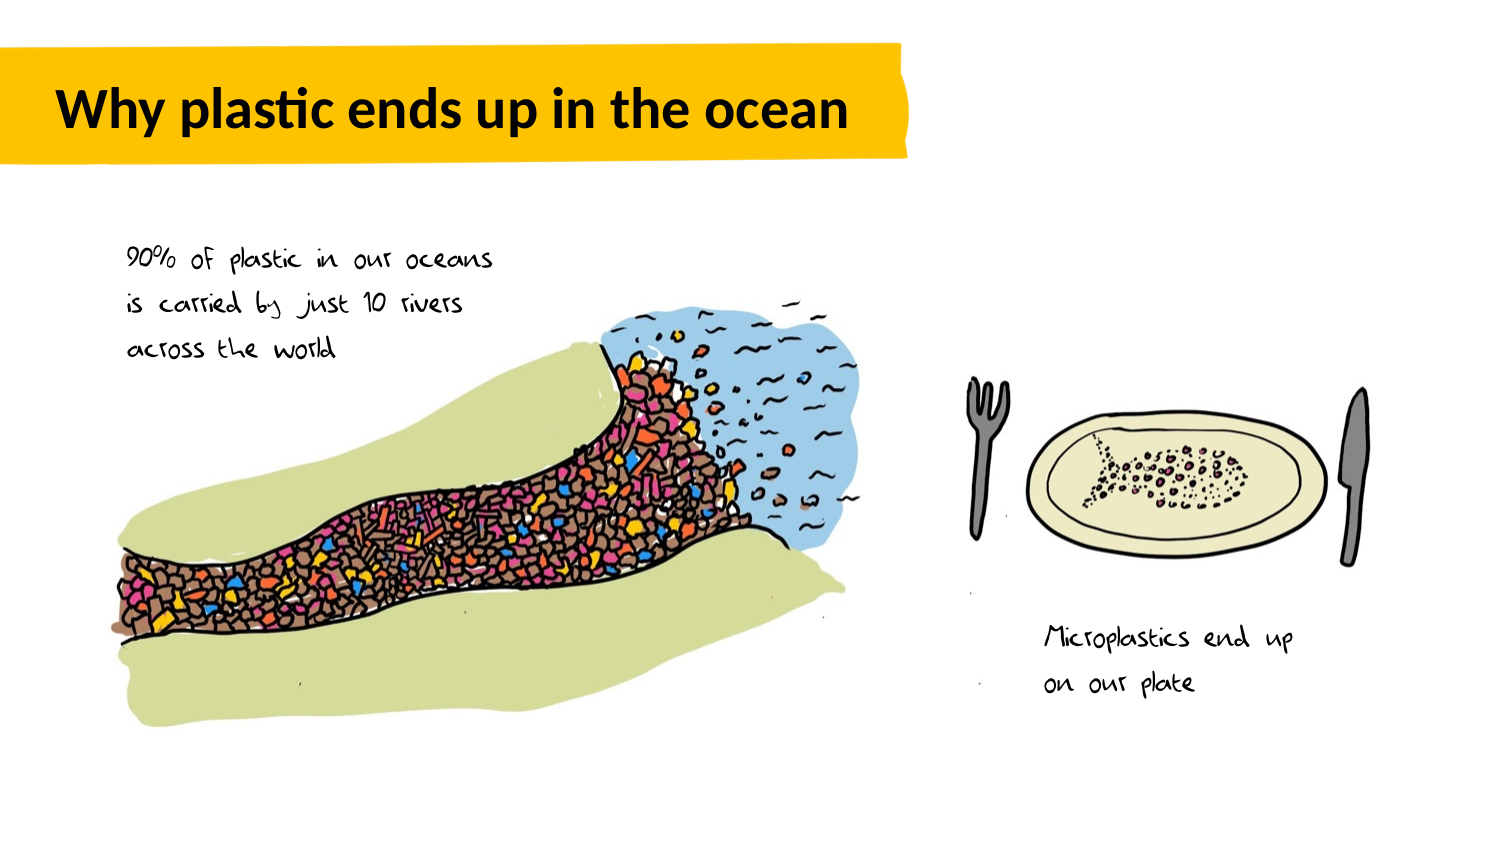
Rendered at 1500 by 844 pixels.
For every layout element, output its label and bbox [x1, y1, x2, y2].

picture [0, 220, 1500, 781]
picture [0, 38, 916, 167]
